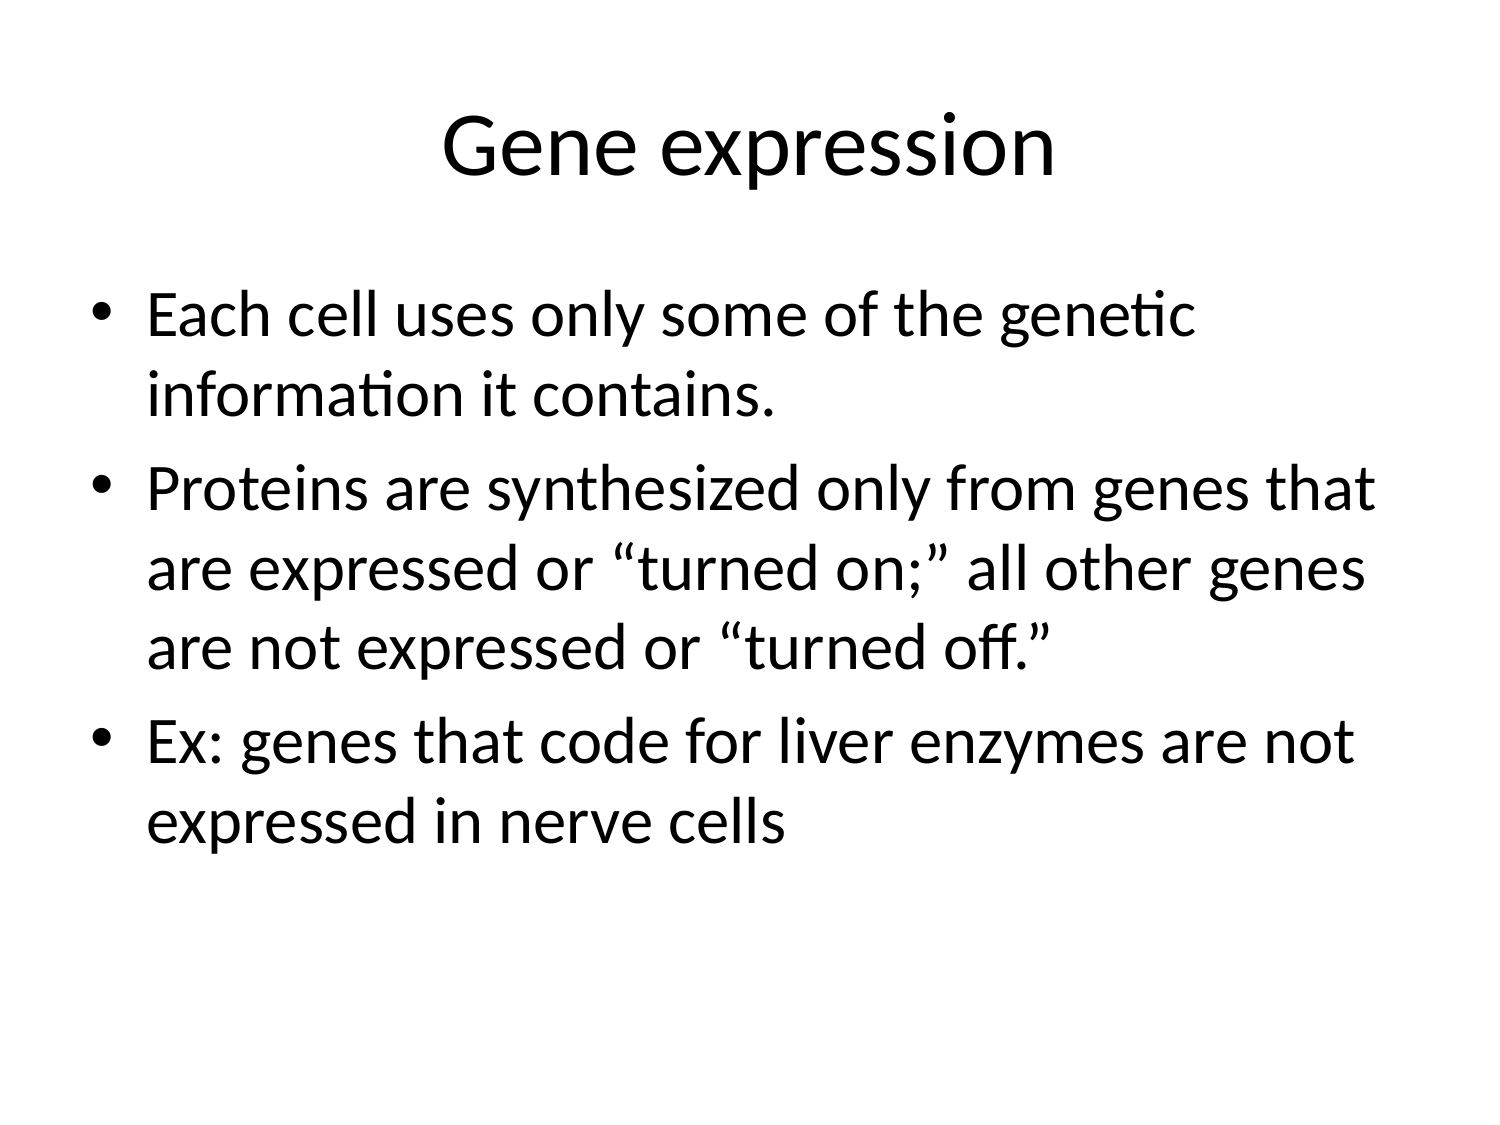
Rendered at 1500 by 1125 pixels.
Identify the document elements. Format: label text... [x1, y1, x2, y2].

title Gene expression [75, 45, 1425, 233]
list Each cell uses only some of the genetic information it contains. Proteins are synthesized only from genes that are expressed or “turned on;” all other genes are not expressed or “turned off.” Ex: genes that code for liver enzymes are not expressed in nerve cells [75, 262, 1425, 1005]
